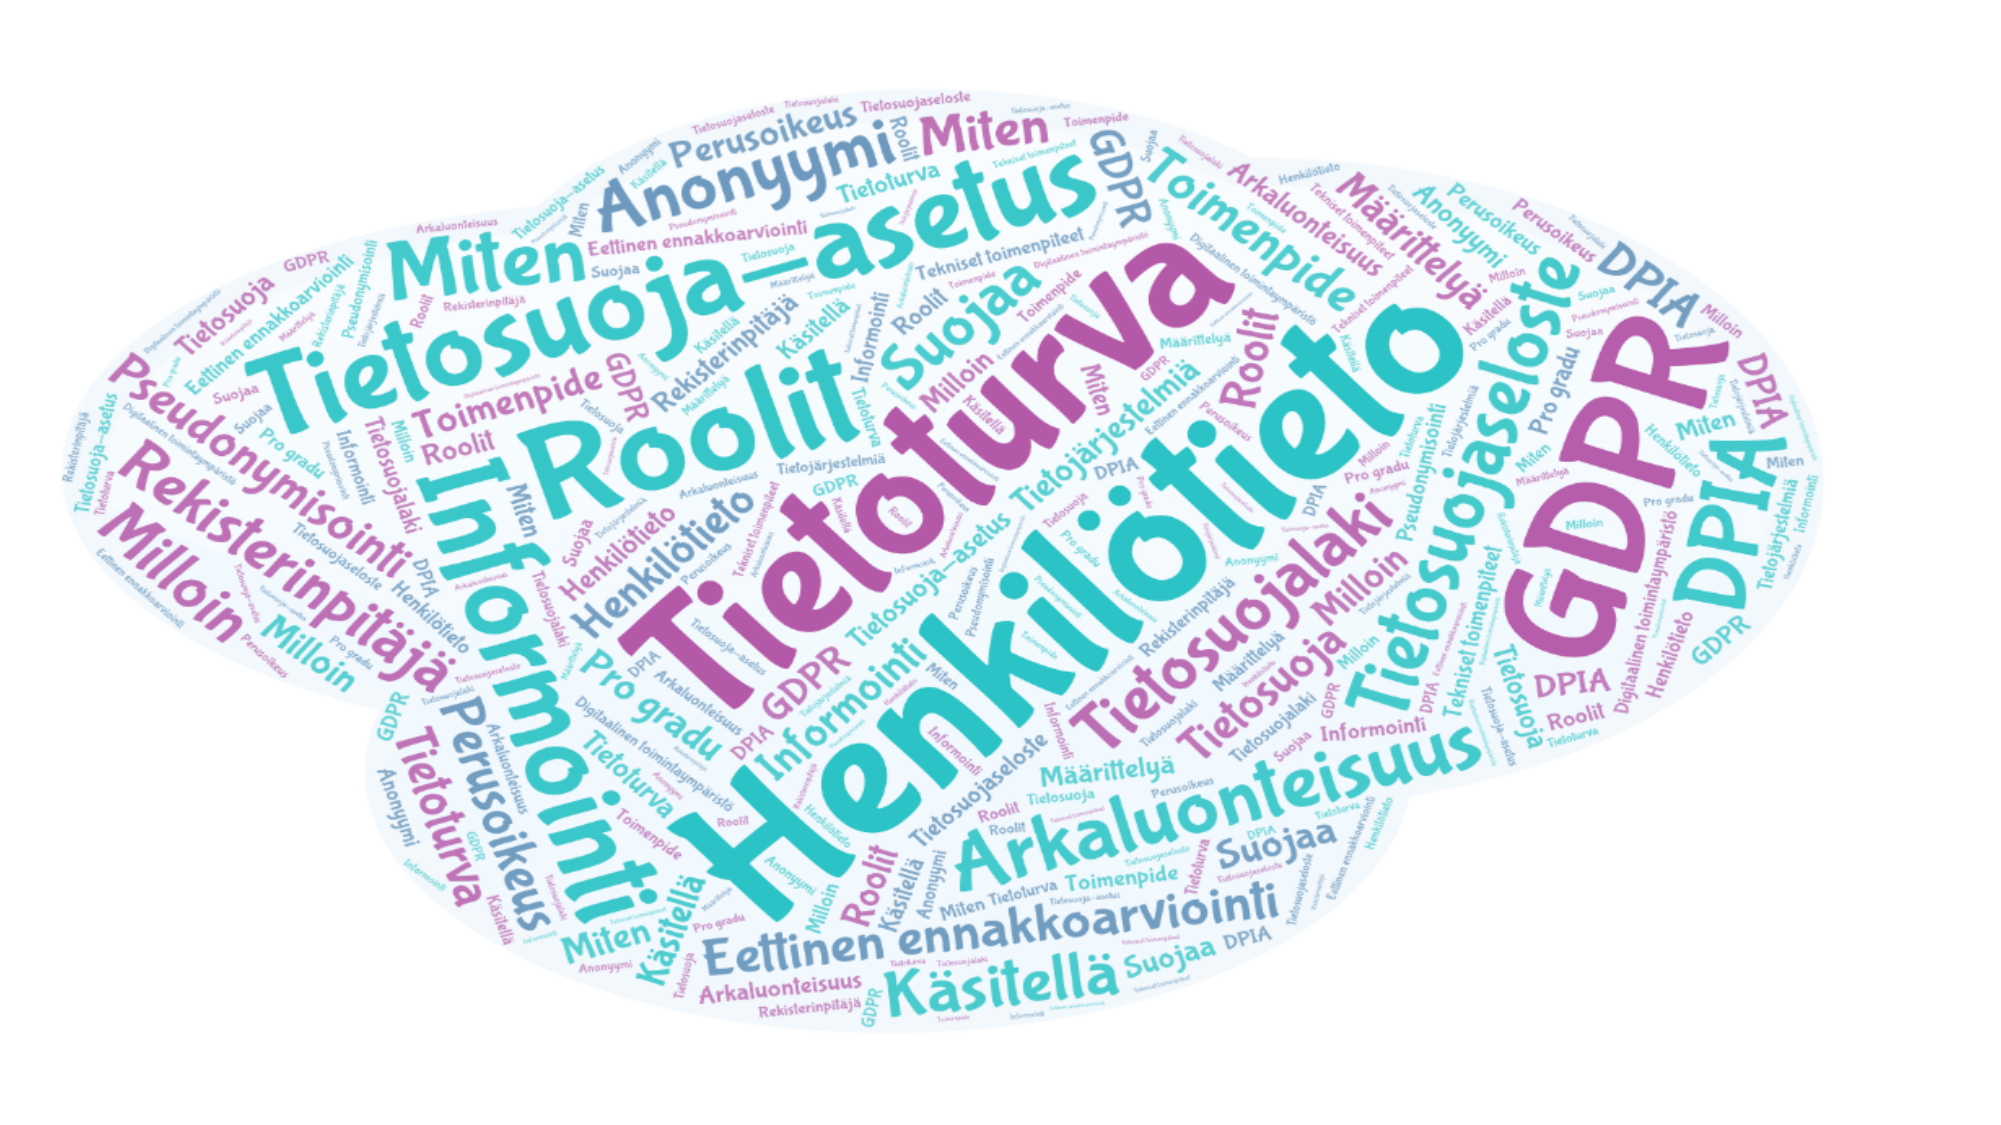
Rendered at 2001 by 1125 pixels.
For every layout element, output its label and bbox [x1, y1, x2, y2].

picture [24, 24, 1836, 1101]
